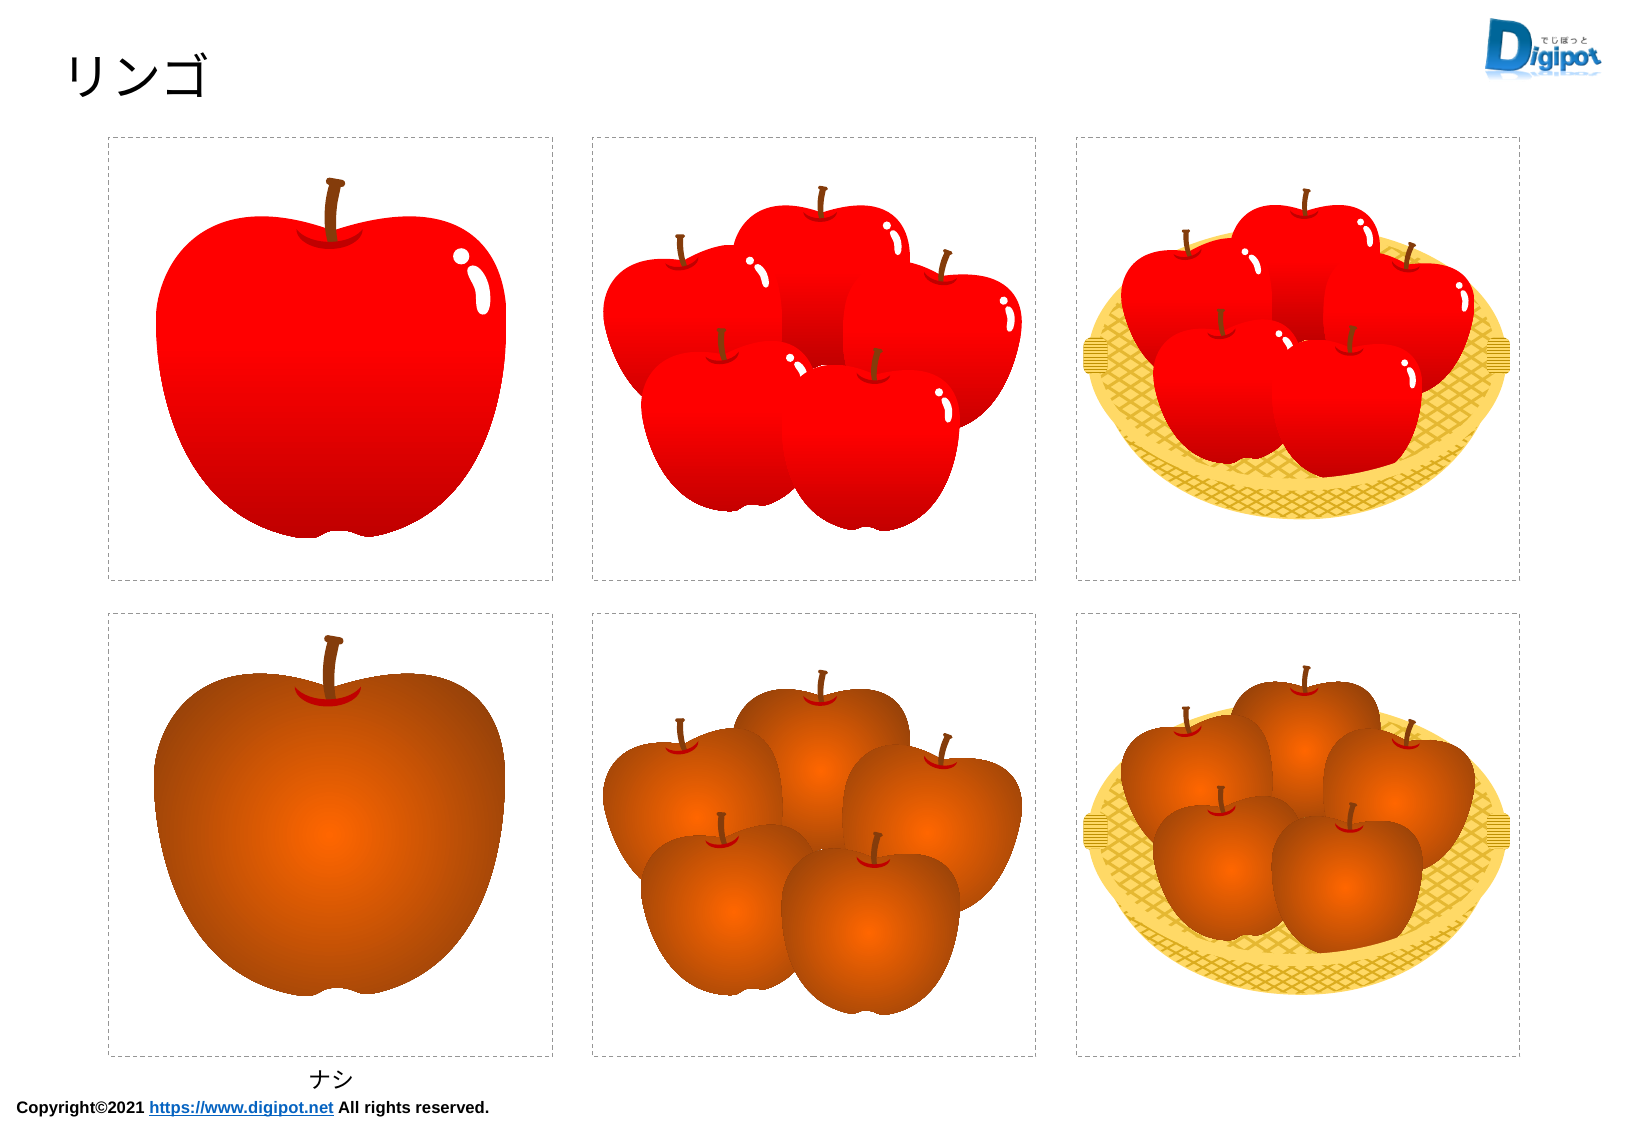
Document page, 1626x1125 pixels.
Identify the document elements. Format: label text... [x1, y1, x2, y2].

text_box ナシ [104, 1058, 558, 1101]
text_box リンゴ [46, 38, 226, 113]
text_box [1083, 188, 1511, 520]
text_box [1083, 665, 1511, 995]
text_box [606, 669, 1019, 1015]
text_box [154, 635, 505, 996]
picture [1485, 18, 1602, 82]
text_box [606, 185, 1019, 531]
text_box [155, 177, 507, 539]
